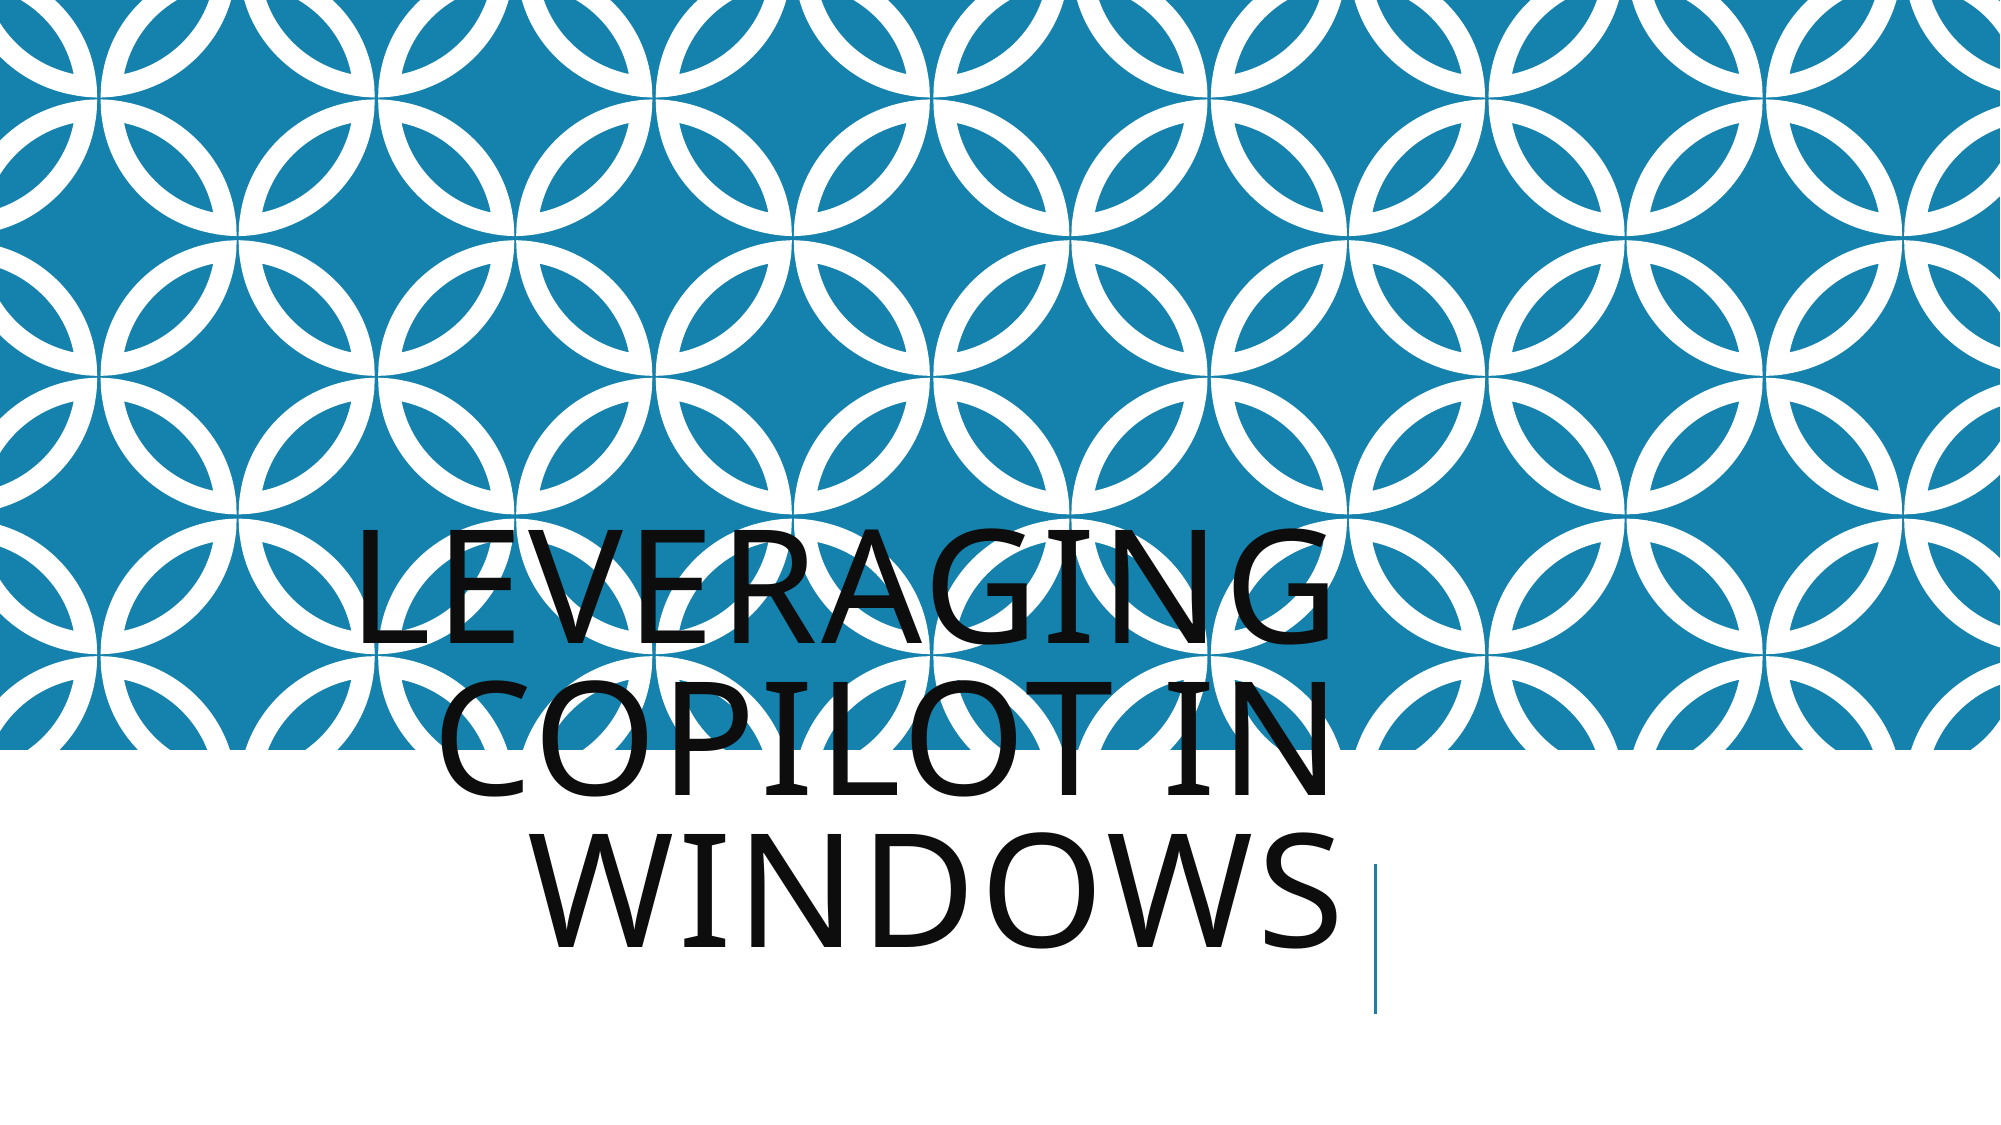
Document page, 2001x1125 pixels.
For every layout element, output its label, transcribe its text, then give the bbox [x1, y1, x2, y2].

title Leveraging Copilot in Windows [114, 187, 1361, 986]
